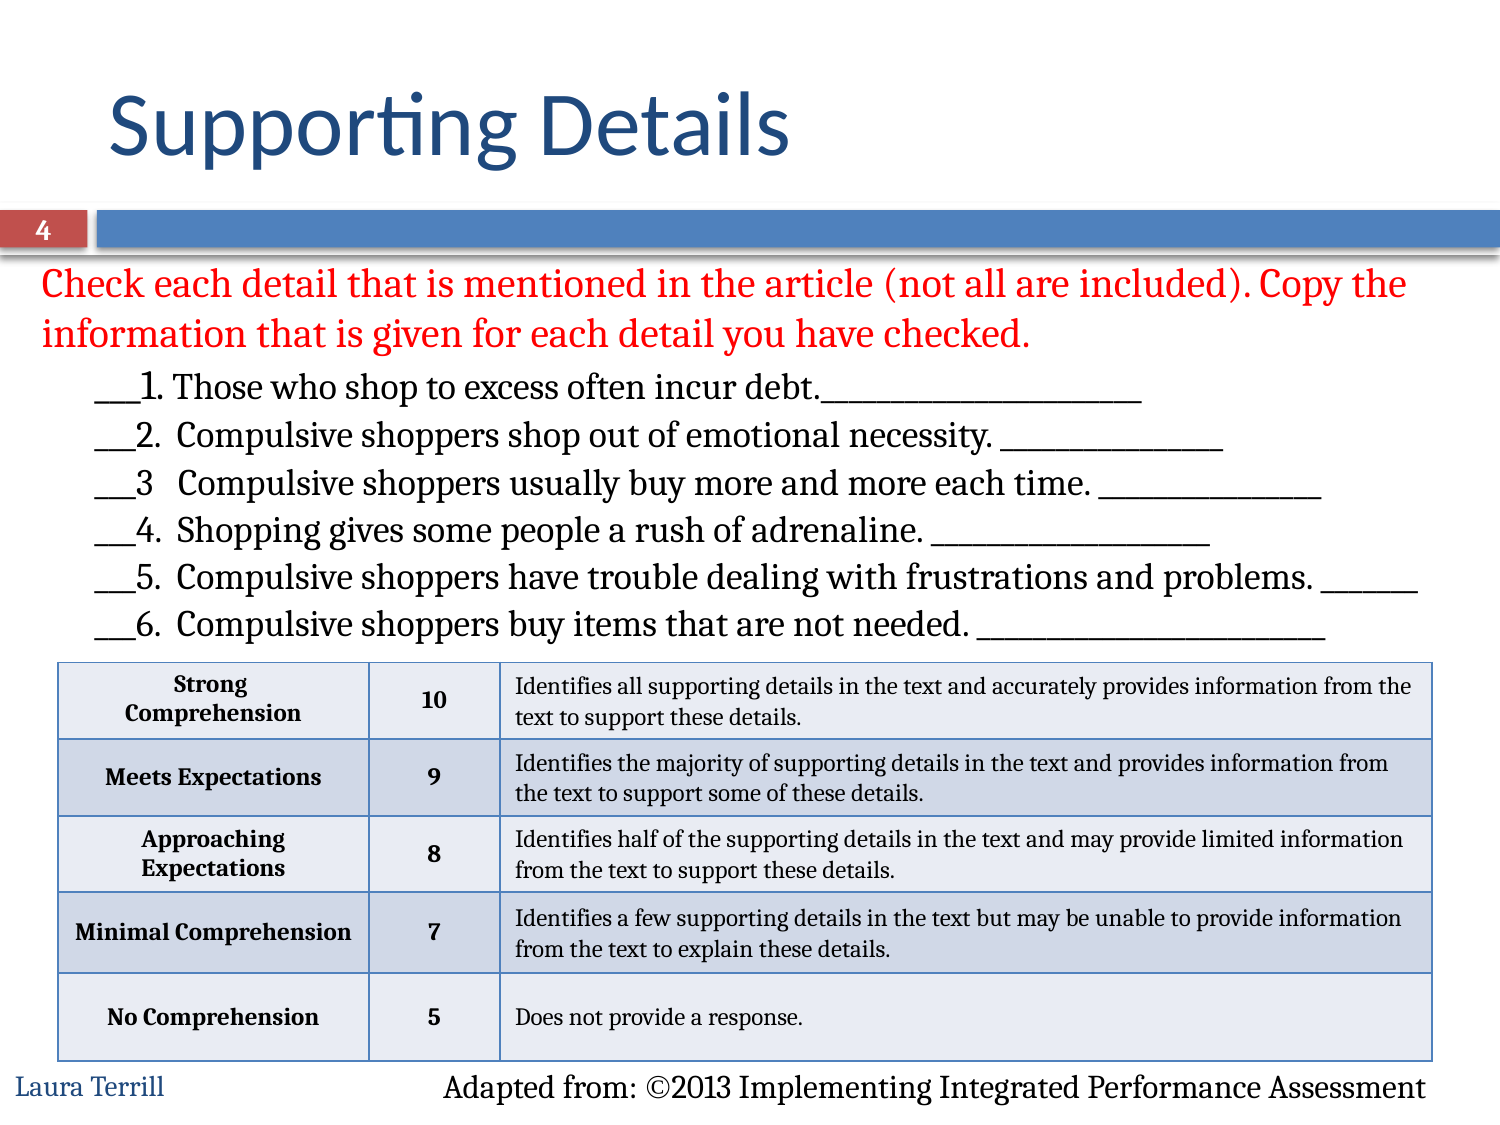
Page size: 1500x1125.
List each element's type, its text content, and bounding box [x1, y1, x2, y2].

table_cell Does not provide a response. [501, 974, 1431, 1057]
table_cell Minimal Comprehension [59, 893, 368, 972]
table_header Strong Comprehension [59, 663, 368, 738]
table_cell 8 [370, 817, 499, 891]
table_cell No Comprehension [59, 974, 368, 1054]
table_header Identifies all supporting details in the text and accurately provides information from the text to support these details. [501, 663, 1431, 738]
table_cell Approaching Expectations [59, 817, 368, 891]
table_cell 5 [370, 974, 499, 1054]
footer Laura Terrill [0, 1054, 890, 1115]
text_box Adapted from: 2013 Implementing Integrated Performance Assessment [890, 1057, 1450, 1113]
table_cell Identifies a few supporting details in the text but may be unable to provide information from the text to explain these details. [501, 893, 1431, 972]
table_cell 7 [370, 893, 499, 972]
table_cell Meets Expectations [59, 740, 368, 815]
slide_number 4 [0, 208, 88, 249]
title Supporting Details [94, 37, 1432, 200]
table_header 10 [370, 663, 499, 738]
table_cell Identifies half of the supporting details in the text and may provide limited information from the text to support these details. [501, 817, 1431, 891]
table_cell Identifies the majority of supporting details in the text and provides information from the text to support some of these details. [501, 740, 1431, 815]
list Check each detail that is mentioned in the article (not all are included). Copy the information that is given for each detail you have checked. ___1. Those who shop to excess often incur debt._______________________ ___2. Compulsive shoppers shop out of emotional necessity. ________________ ___3 Compulsive shoppers usually buy more and more each time. ________________ ___4. Shopping gives some people a rush of adrenaline. ____________________ ___5. Compulsive shoppers have trouble dealing with frustrations and problems. _______ ___6. Compulsive shoppers buy items that are not needed. _________________________ [27, 248, 1481, 673]
table_cell 9 [370, 740, 499, 815]
